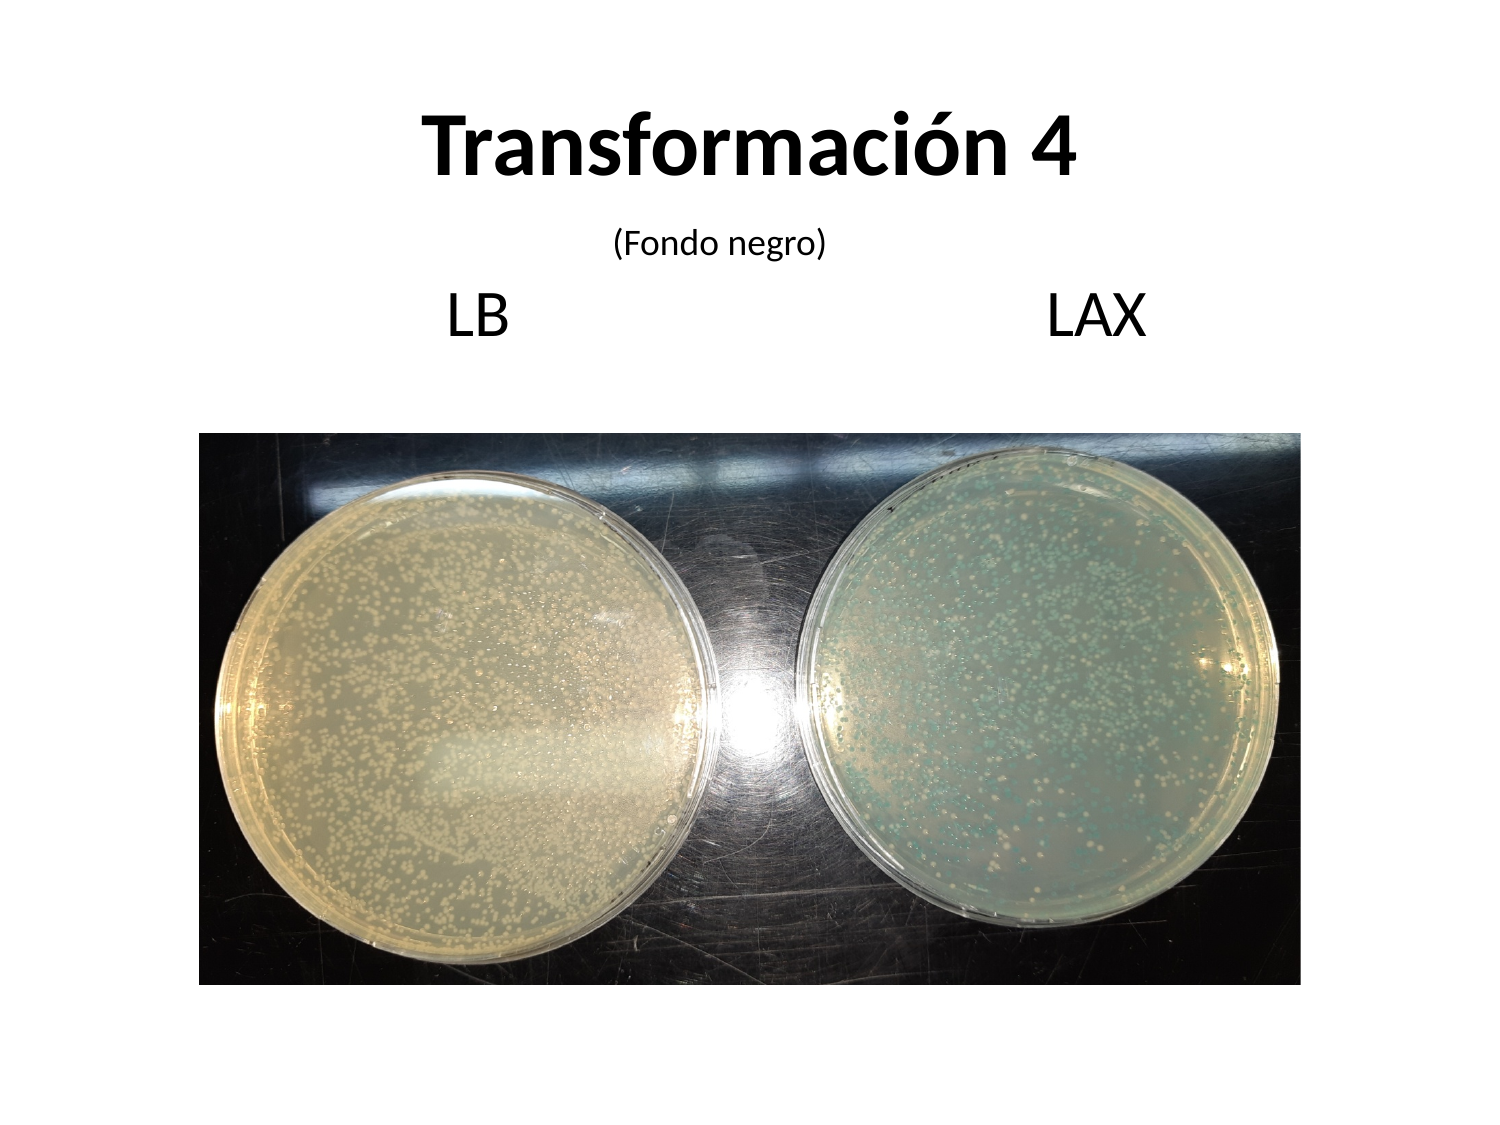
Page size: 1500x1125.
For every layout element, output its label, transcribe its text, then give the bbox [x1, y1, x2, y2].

text_box (Fondo negro) [597, 210, 856, 271]
list LB LAX [75, 262, 1425, 1005]
title Transformación 4 [75, 45, 1425, 233]
picture [198, 433, 1301, 985]
